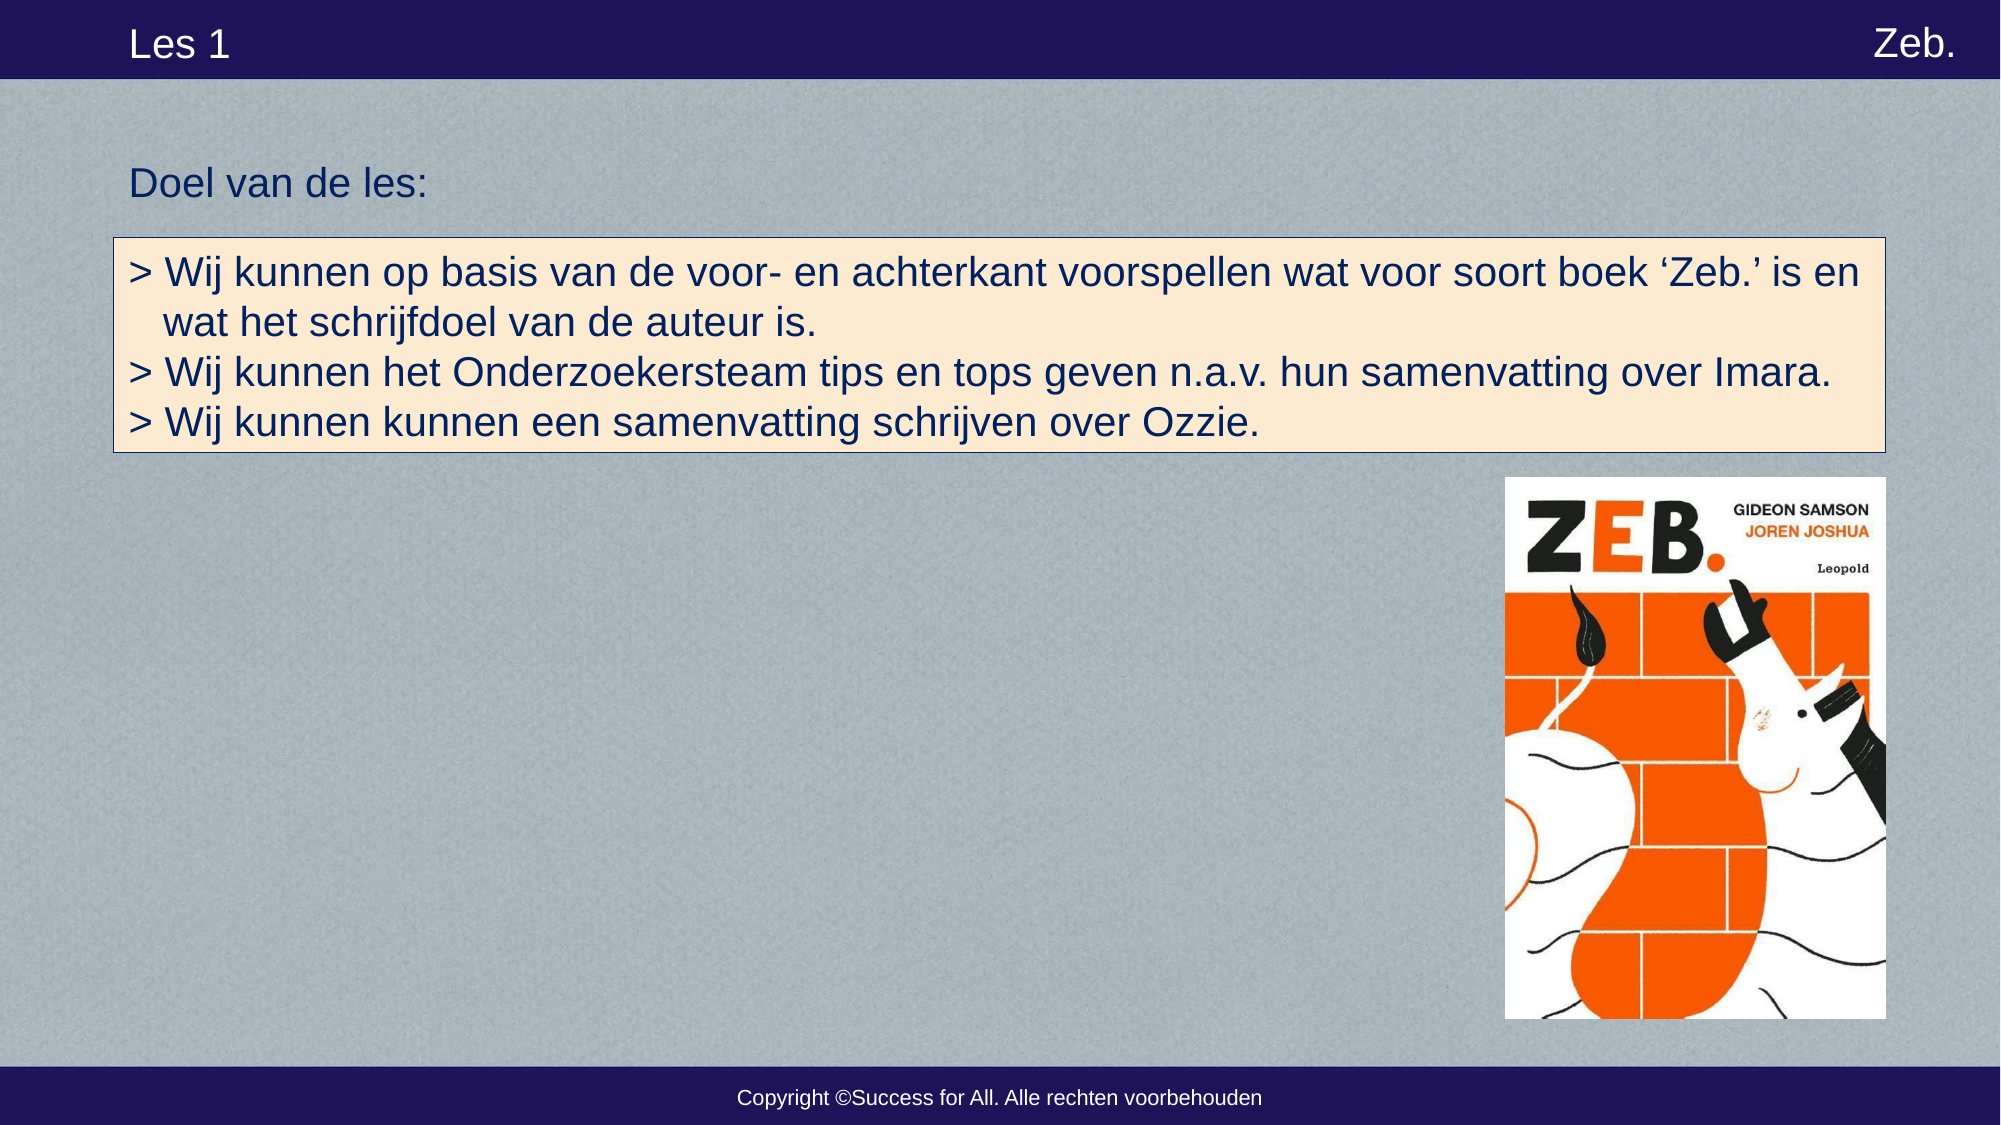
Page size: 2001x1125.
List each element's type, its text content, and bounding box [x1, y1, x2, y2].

text_box Doel van de les: [113, 148, 1635, 214]
text_box Copyright ©Success for All. Alle rechten voorbehouden [0, 1076, 2000, 1125]
text_box Zeb. [744, 8, 1972, 73]
text_box > Wij kunnen op basis van de voor- en achterkant voorspellen wat voor soort boek ‘Zeb.’ is en wat het schrijfdoel van de auteur is. > Wij kunnen het Onderzoekersteam tips en tops geven n.a.v. hun samenvatting over Imara. > Wij kunnen kunnen een samenvatting schrijven over Ozzie. [113, 237, 1886, 453]
text_box Les 1 [114, 9, 354, 75]
picture [0, 0, 2001, 1125]
